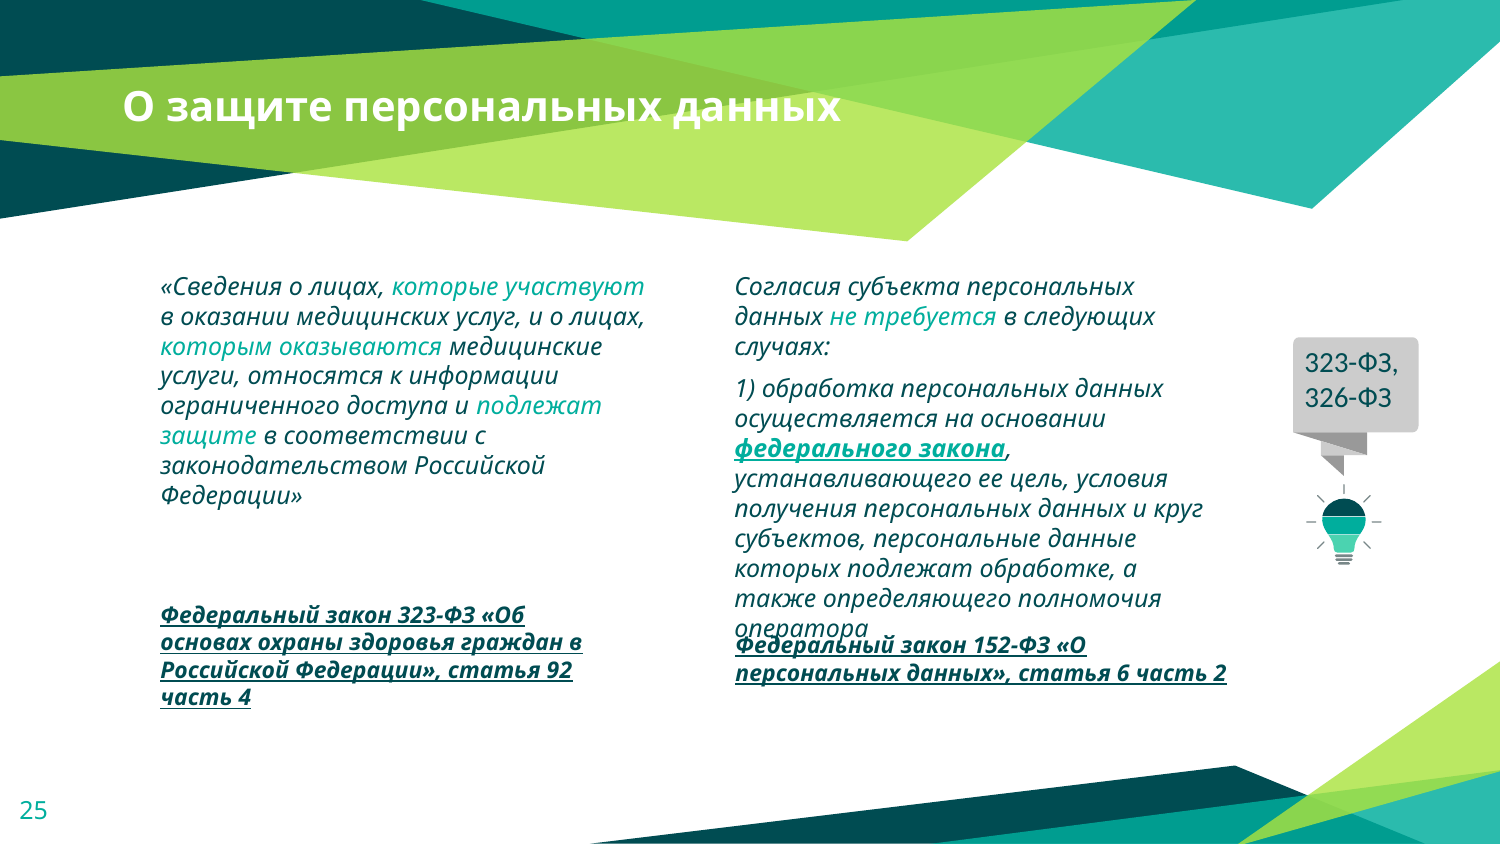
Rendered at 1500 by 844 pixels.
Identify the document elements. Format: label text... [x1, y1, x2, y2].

title О защите персональных данных [107, 64, 1317, 205]
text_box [1292, 336, 1419, 477]
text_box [1305, 483, 1382, 565]
list Федеральный закон 152-ФЗ «О персональных данных», статья 6 часть 2 [720, 615, 1264, 752]
list Согласия субъекта персональных данных не требуется в следующих случаях: 1) обработка персональных данных осуществляется на основании федерального закона, устанавливающего ее цель, условия получения персональных данных и круг субъектов, персональные данные которых подлежат обработке, а также определяющего полномочия оператора [719, 255, 1237, 721]
list «Сведения о лицах, которые участвуют в оказании медицинских услуг, и о лицах, которым оказываются медицинские услуги, относятся к информации ограниченного доступа и подлежат защите в соответствии с законодательством Российской Федерации» [145, 255, 663, 721]
list Федеральный закон 323-ФЗ «Об основах охраны здоровья граждан в Российской Федерации», статья 92 часть 4 [145, 585, 624, 721]
slide_number 25 [4, 779, 95, 844]
